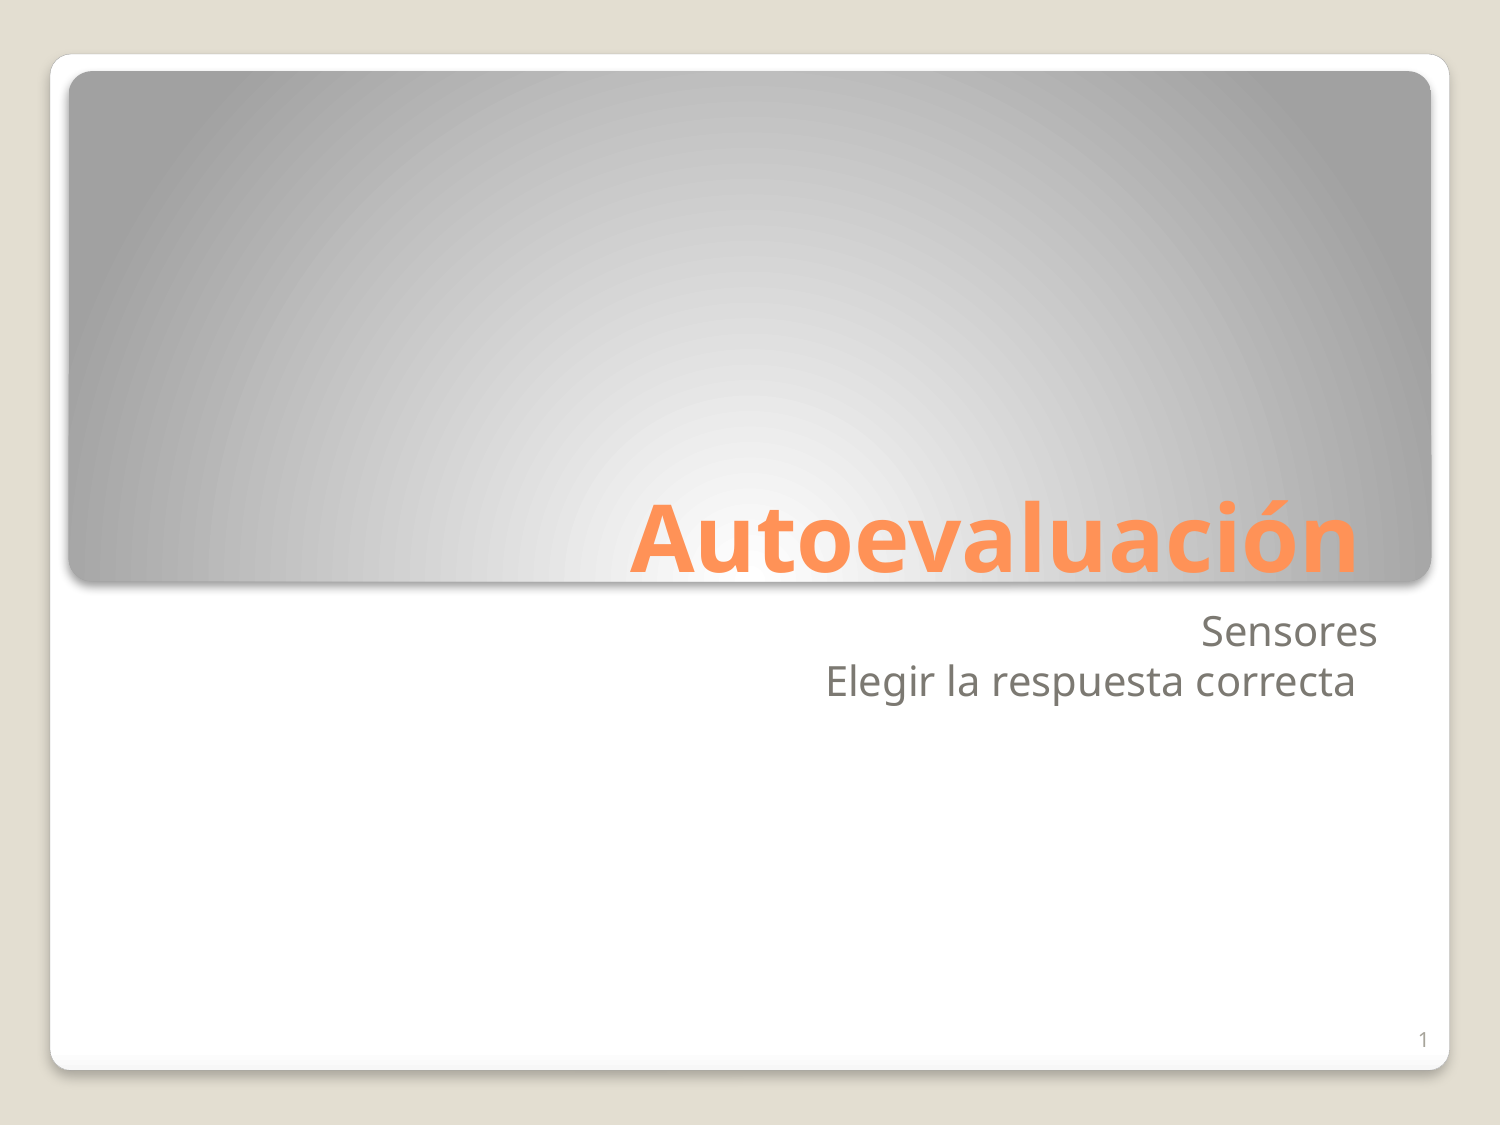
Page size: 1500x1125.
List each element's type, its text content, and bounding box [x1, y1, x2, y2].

title Autoevaluación [118, 298, 1394, 599]
subtitle Sensores Elegir la respuesta correcta [118, 604, 1394, 755]
slide_number 1 [1369, 1002, 1445, 1063]
